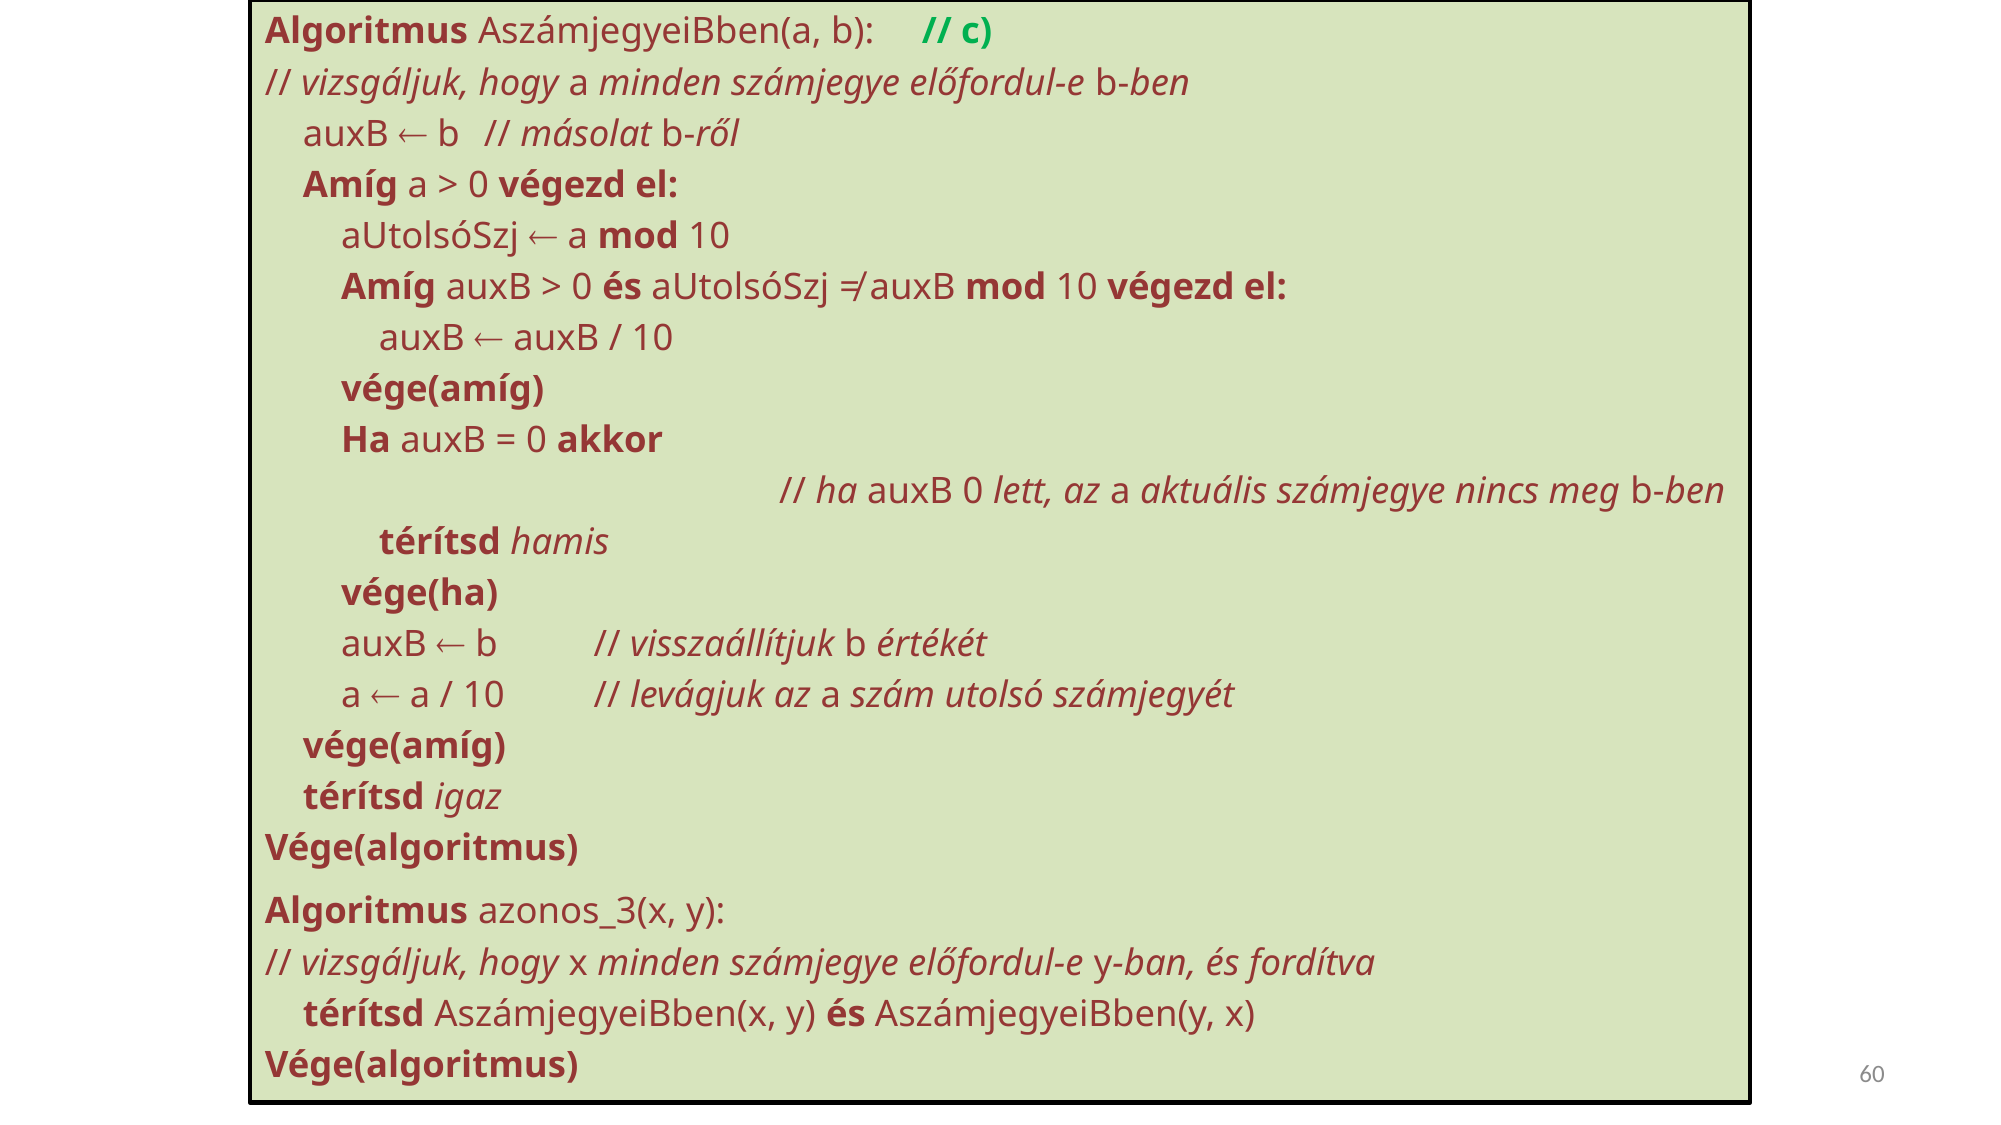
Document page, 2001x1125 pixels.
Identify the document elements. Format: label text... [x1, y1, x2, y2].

slide_number 60 [1433, 1042, 1900, 1103]
list Algoritmus AszámjegyeiBben(a, b): // c) // vizsgáljuk, hogy a minden számjegye előfordul-e b-ben auxB  b // másolat b-ről Amíg a > 0 végezd el: aUtolsóSzj  a mod 10 Amíg auxB > 0 és aUtolsóSzj ≠ auxB mod 10 végezd el: auxB  auxB / 10 vége(amíg) Ha auxB = 0 akkor // ha auxB 0 lett, az a aktuális számjegye nincs meg b-ben térítsd hamis vége(ha) auxB  b // visszaállítjuk b értékét a  a / 10 // levágjuk az a szám utolsó számjegyét vége(amíg) térítsd igaz Vége(algoritmus) Algoritmus azonos_3(x, y): // vizsgáljuk, hogy x minden számjegye előfordul-e y-ban, és fordítva térítsd AszámjegyeiBben(x, y) és AszámjegyeiBben(y, x) Vége(algoritmus) [249, 0, 1750, 1103]
